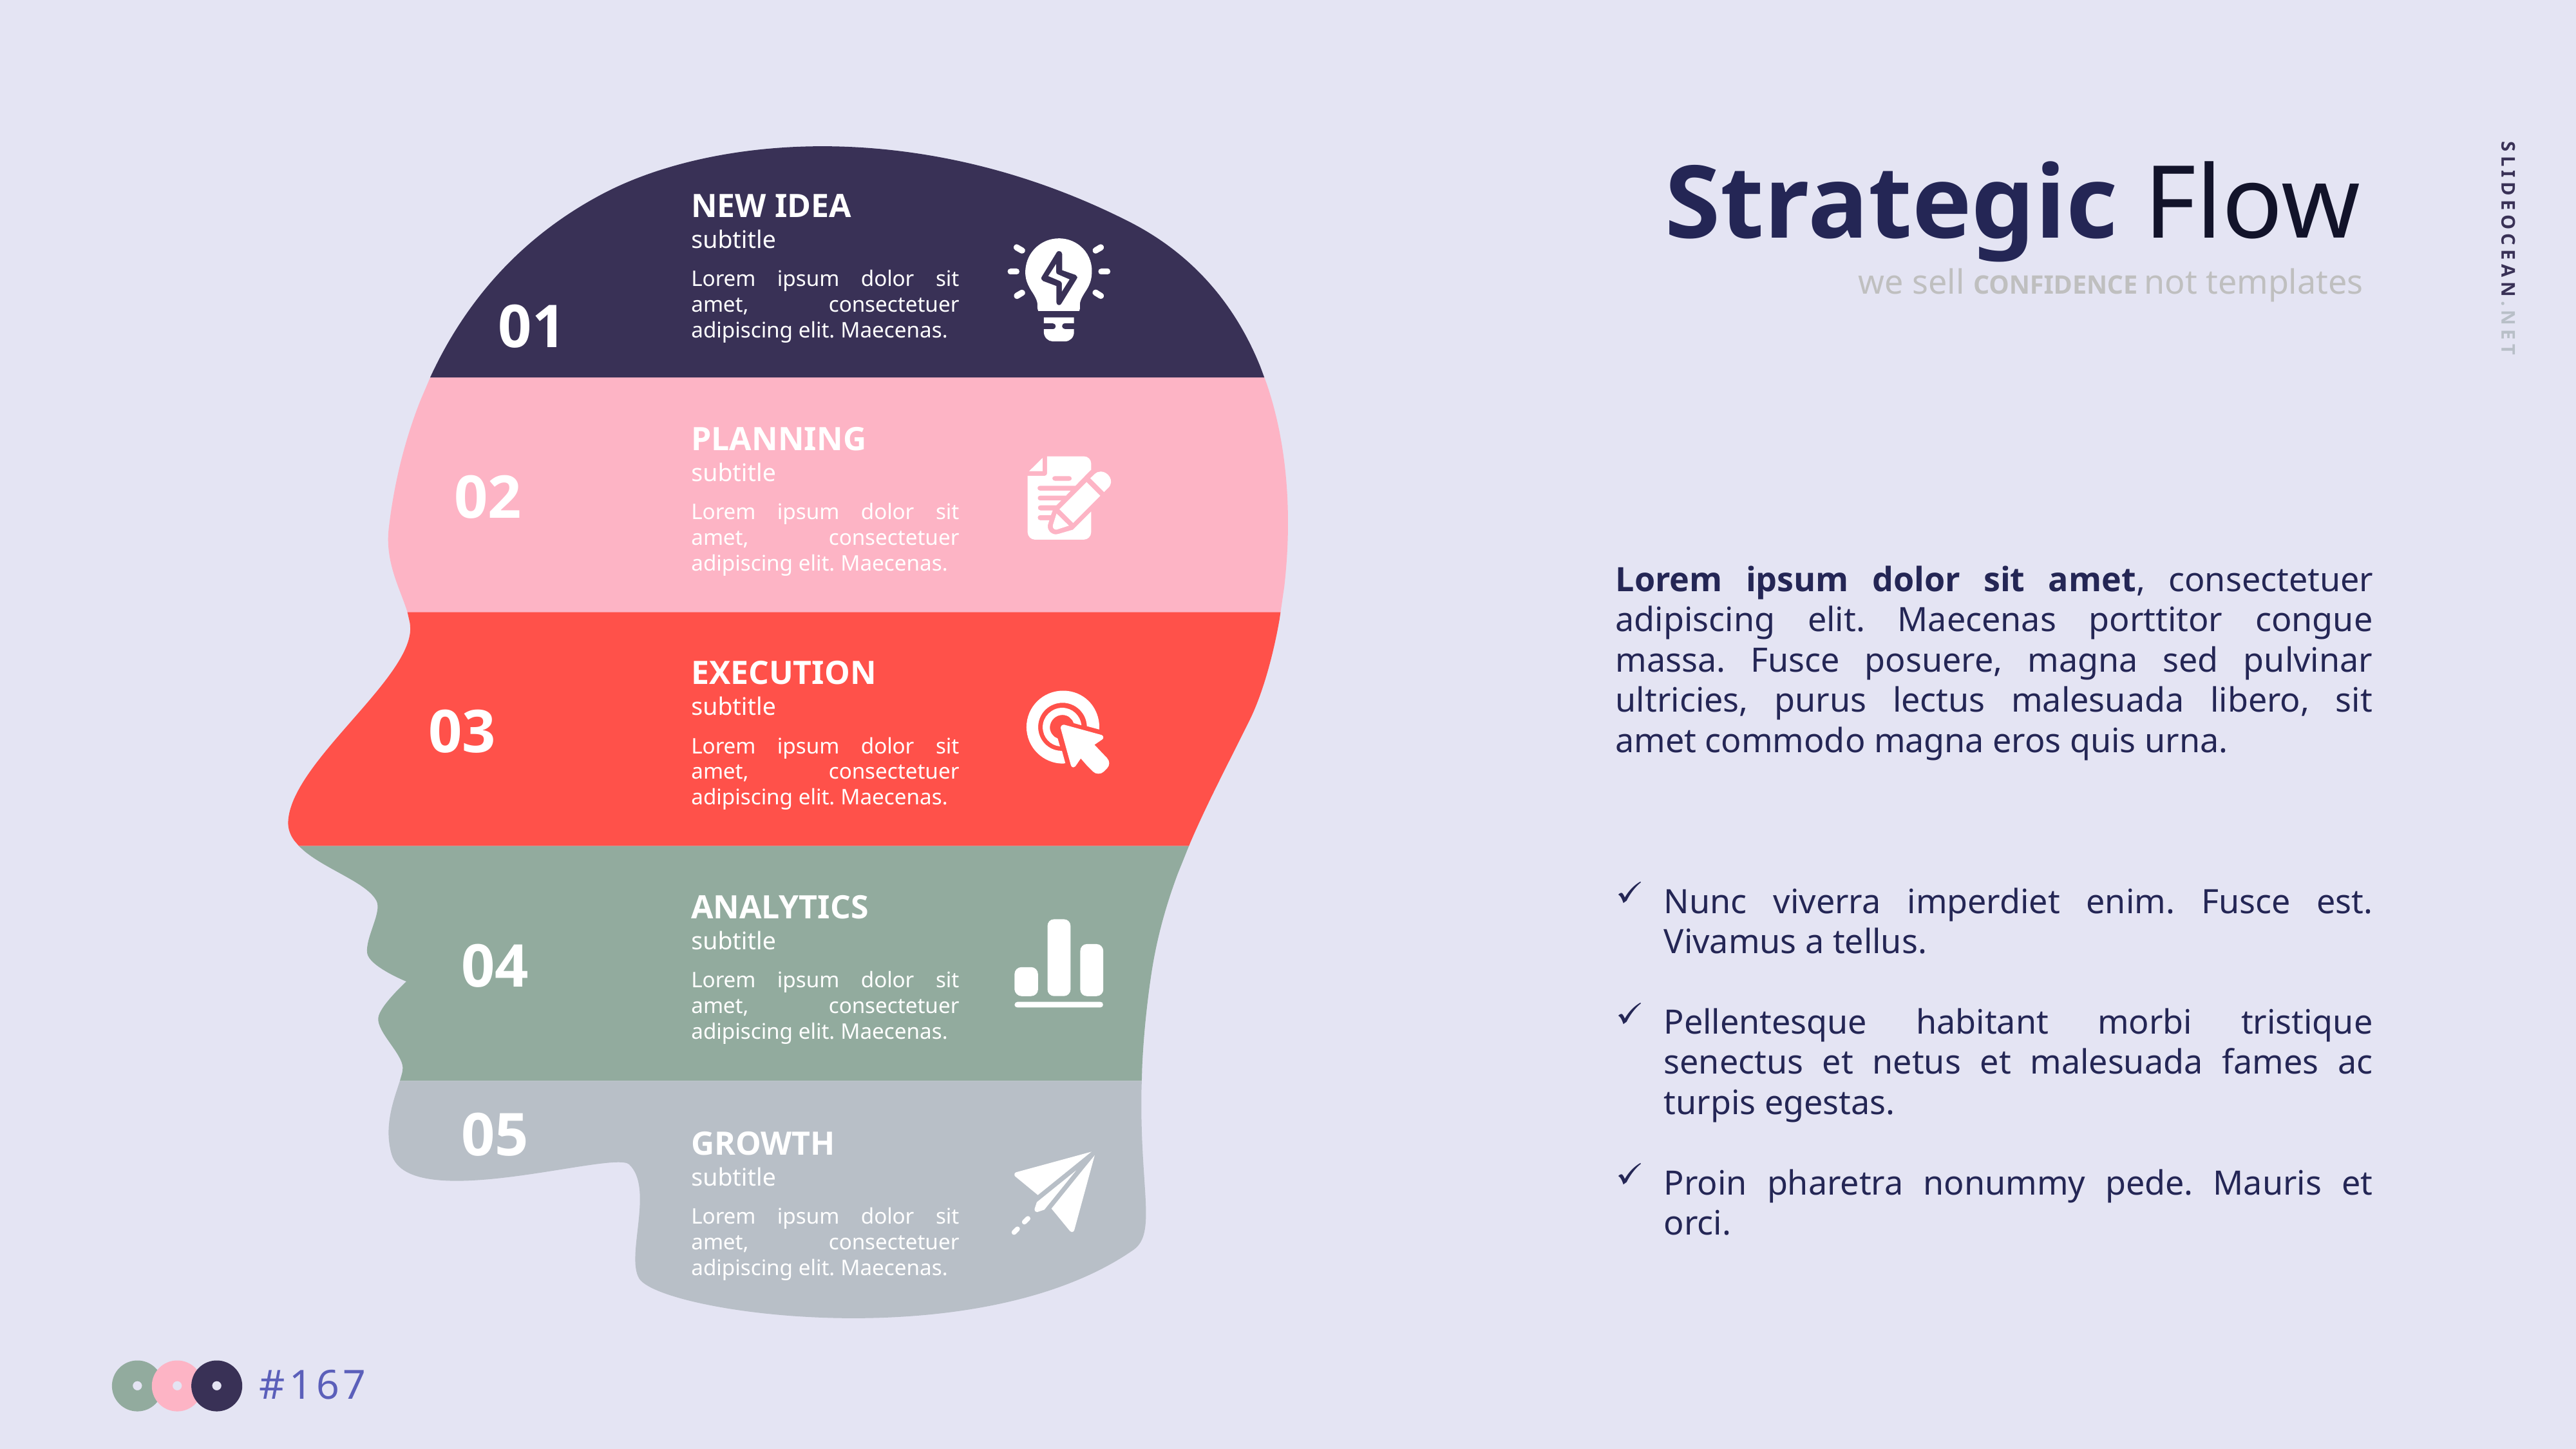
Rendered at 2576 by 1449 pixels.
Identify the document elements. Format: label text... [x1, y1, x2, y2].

text_box [428, 145, 1266, 379]
text_box 02 [429, 455, 547, 535]
text_box Strategic Flow [1655, 132, 2370, 263]
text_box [1027, 456, 1116, 540]
text_box 05 [436, 1092, 554, 1172]
text_box [387, 1079, 1147, 1320]
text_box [681, 881, 970, 1050]
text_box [681, 179, 970, 348]
text_box Lorem ipsum dolor sit amet, consectetuer adipiscing elit. Maecenas porttitor congue massa. Fusce posuere, magna sed pulvinar ultricies, purus lectus malesuada libero, sit amet commodo magna eros quis urna. Nunc viverra imperdiet enim. Fusce est. Vivamus a tellus. Pellentesque habitant morbi tristique senectus et netus et malesuada fames ac turpis egestas. Proin pharetra nonummy pede. Mauris et orci. [1606, 553, 2383, 1287]
text_box [387, 379, 1289, 611]
text_box [287, 611, 1282, 845]
text_box we sell CONFIDENCE not templates [1848, 255, 2373, 306]
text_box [1010, 1151, 1095, 1235]
text_box #167 [259, 1359, 1065, 1408]
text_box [1014, 918, 1104, 1009]
text_box 01 [473, 283, 591, 365]
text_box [681, 1117, 970, 1286]
text_box [296, 845, 1191, 1079]
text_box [681, 412, 970, 582]
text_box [681, 647, 970, 816]
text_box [1006, 238, 1112, 342]
text_box 04 [436, 923, 554, 1004]
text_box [1026, 690, 1111, 774]
text_box 03 [403, 688, 521, 770]
